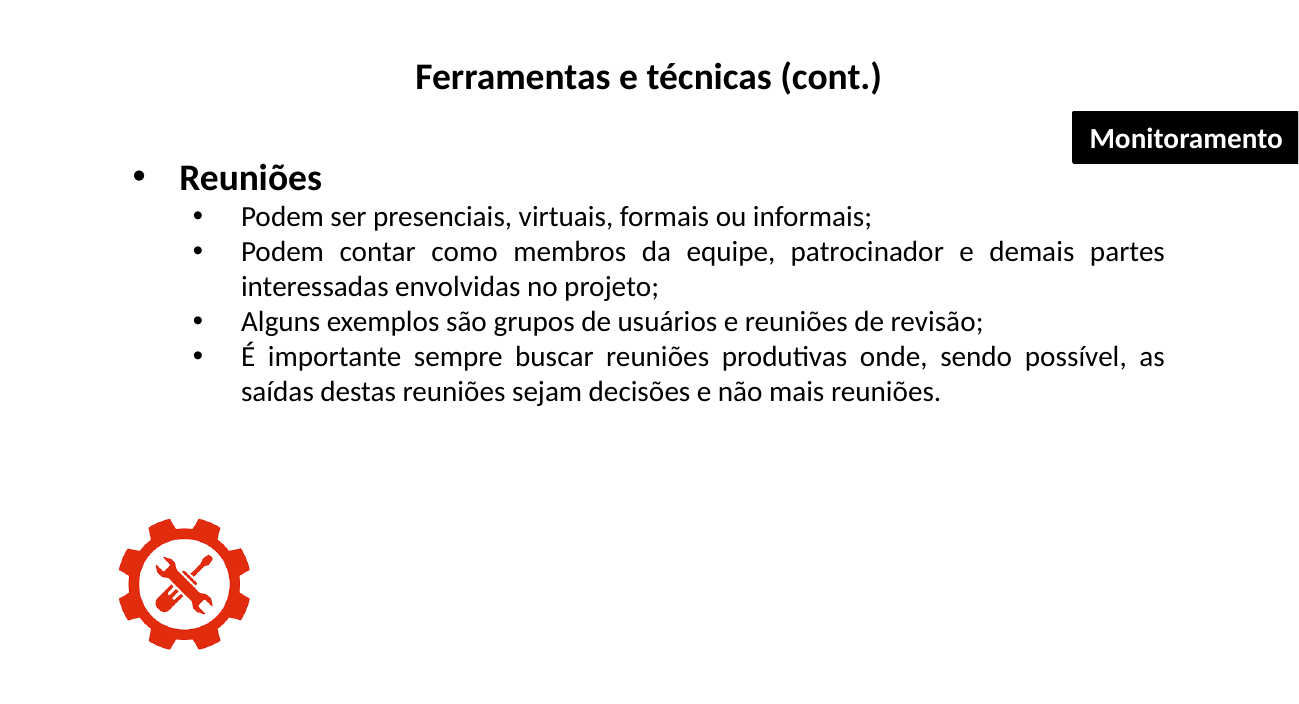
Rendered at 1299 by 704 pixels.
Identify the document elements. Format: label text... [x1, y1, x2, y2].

text_box Monitoramento [1074, 112, 1299, 162]
picture [117, 517, 251, 651]
text_box Reuniões Podem ser presenciais, virtuais, formais ou informais; Podem contar como membros da equipe, patrocinador e demais partes interessadas envolvidas no projeto; Alguns exemplos são grupos de usuários e reuniões de revisão; É importante sempre buscar reuniões produtivas onde, sendo possível, as saídas destas reuniões sejam decisões e não mais reuniões. [117, 145, 1181, 418]
text_box Ferramentas e técnicas (cont.) [0, 44, 1299, 106]
